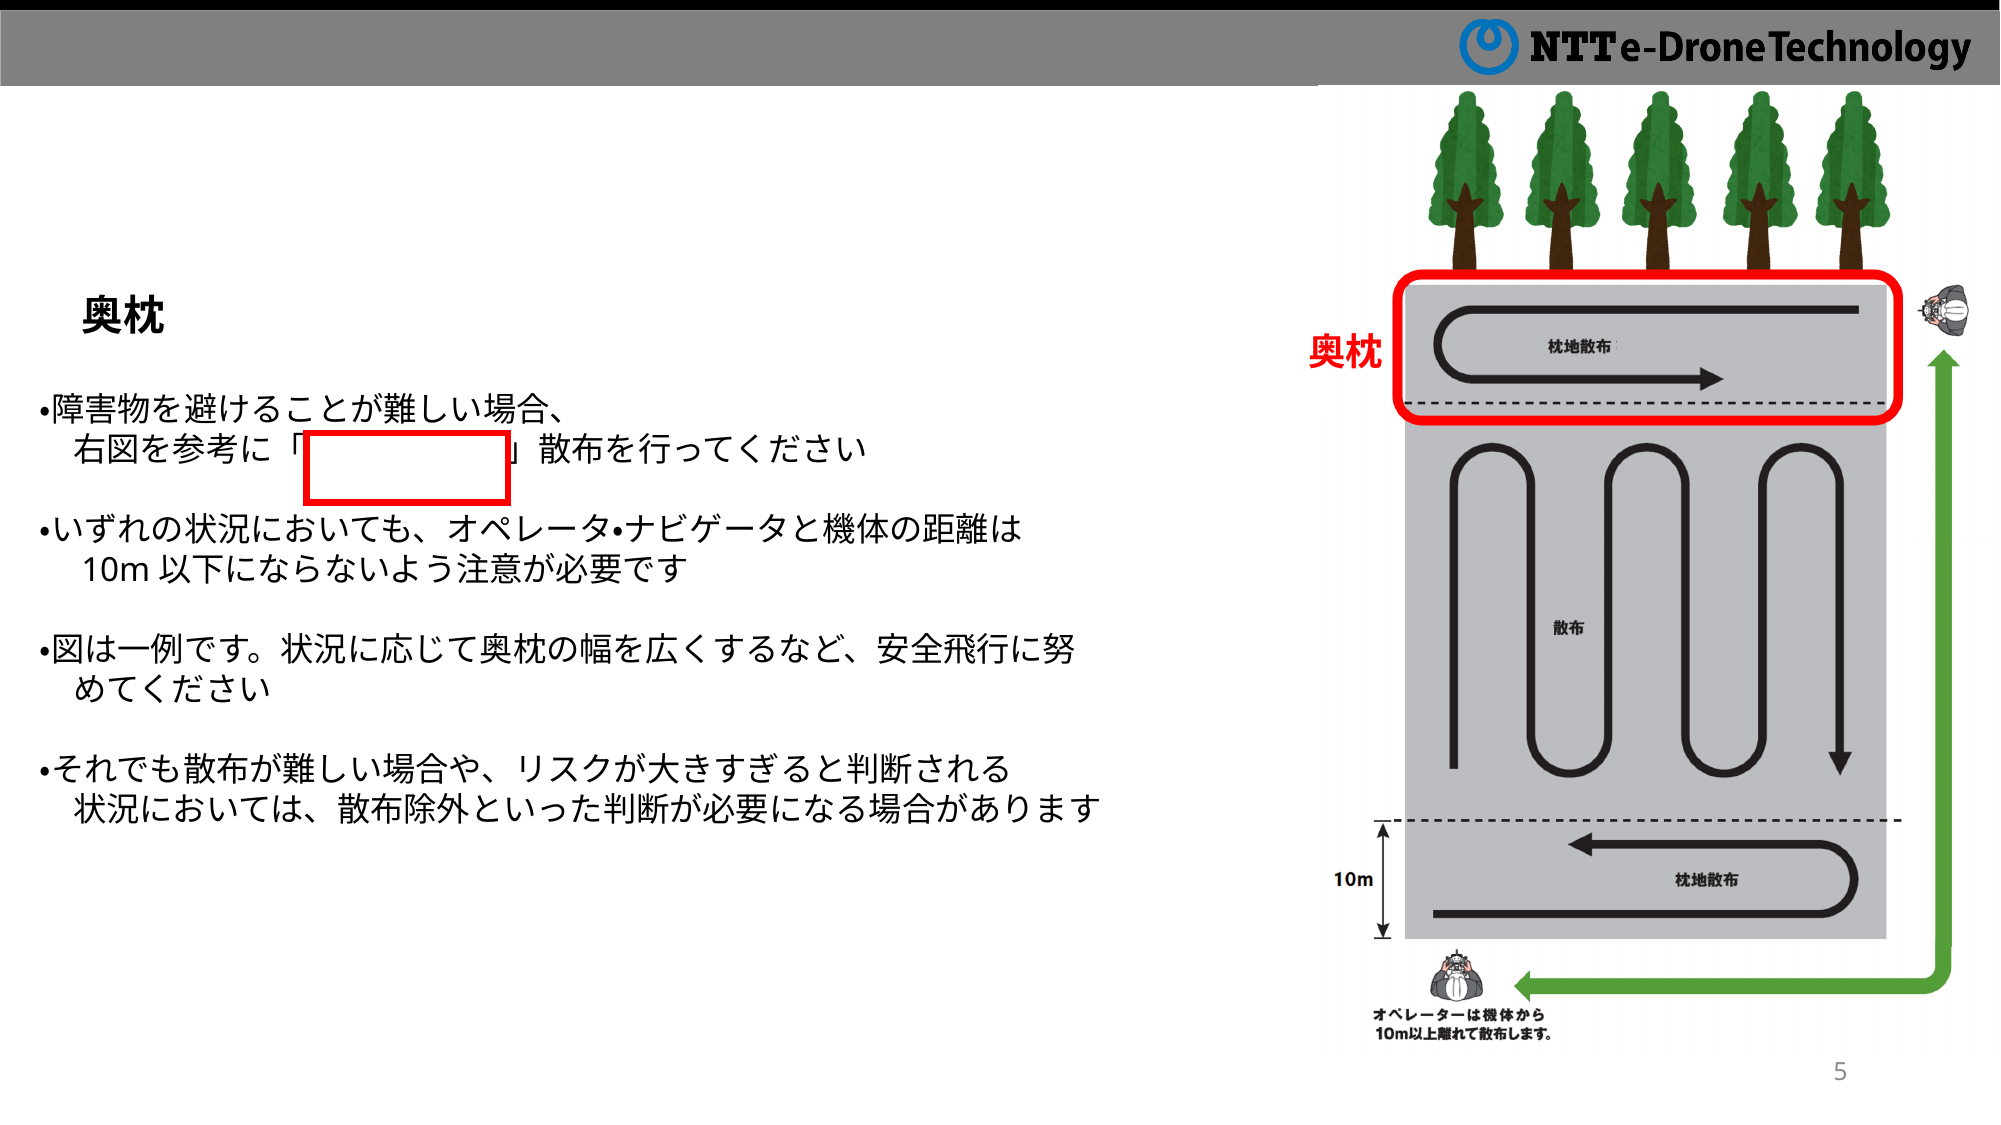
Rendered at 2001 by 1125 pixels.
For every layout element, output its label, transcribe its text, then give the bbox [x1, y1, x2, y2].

text_box [305, 432, 509, 504]
slide_number 5 [1412, 1058, 1863, 1103]
picture [1318, 85, 2000, 1058]
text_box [0, 0, 2000, 96]
text_box 奥枕 [1293, 320, 1318, 380]
text_box 奥枕 ・障害物を避けることが難しい場合、 右図を参考に「 」散布を行ってください ・いずれの状況においても、オペレータ・ナビゲータと機体の距離は 10m以下にならないよう注意が必要です ・図は一例です。状況に応じて奥枕の幅を広くするなど、安全飛行に努 めてください ・それでも散布が難しい場合や、リスクが大きすぎると判断される 状況においては、散布除外といった判断が必要になる場合があります [25, 281, 1148, 875]
